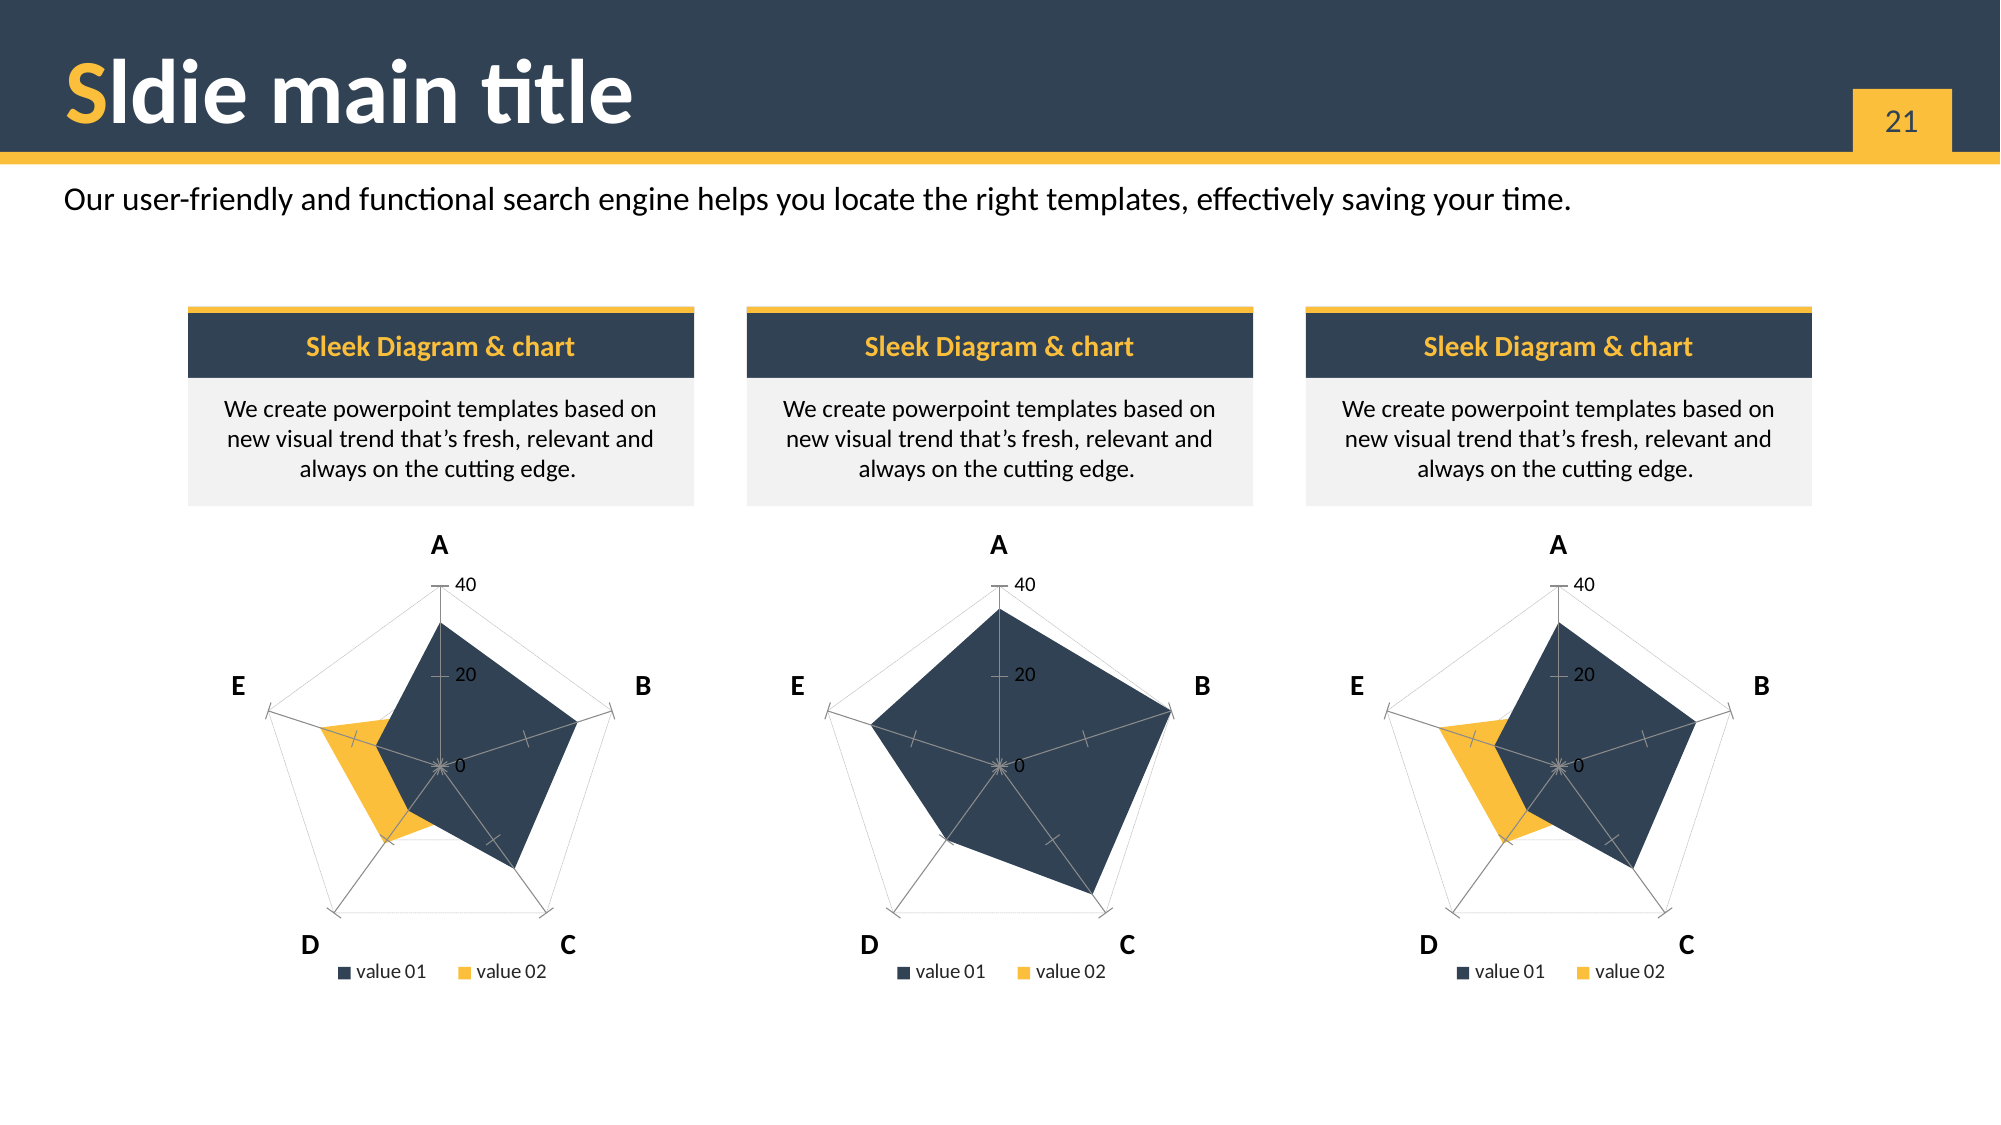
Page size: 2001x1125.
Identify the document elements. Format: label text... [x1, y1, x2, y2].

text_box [187, 306, 695, 507]
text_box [1305, 306, 1812, 507]
chart [66, 530, 1880, 994]
text_box Our user-friendly and functional search engine helps you locate the right templates, effectively saving your time. [49, 168, 1933, 225]
list Sldie main title [50, 37, 1878, 134]
slide_number 21 [1843, 88, 1961, 149]
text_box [746, 306, 1254, 507]
